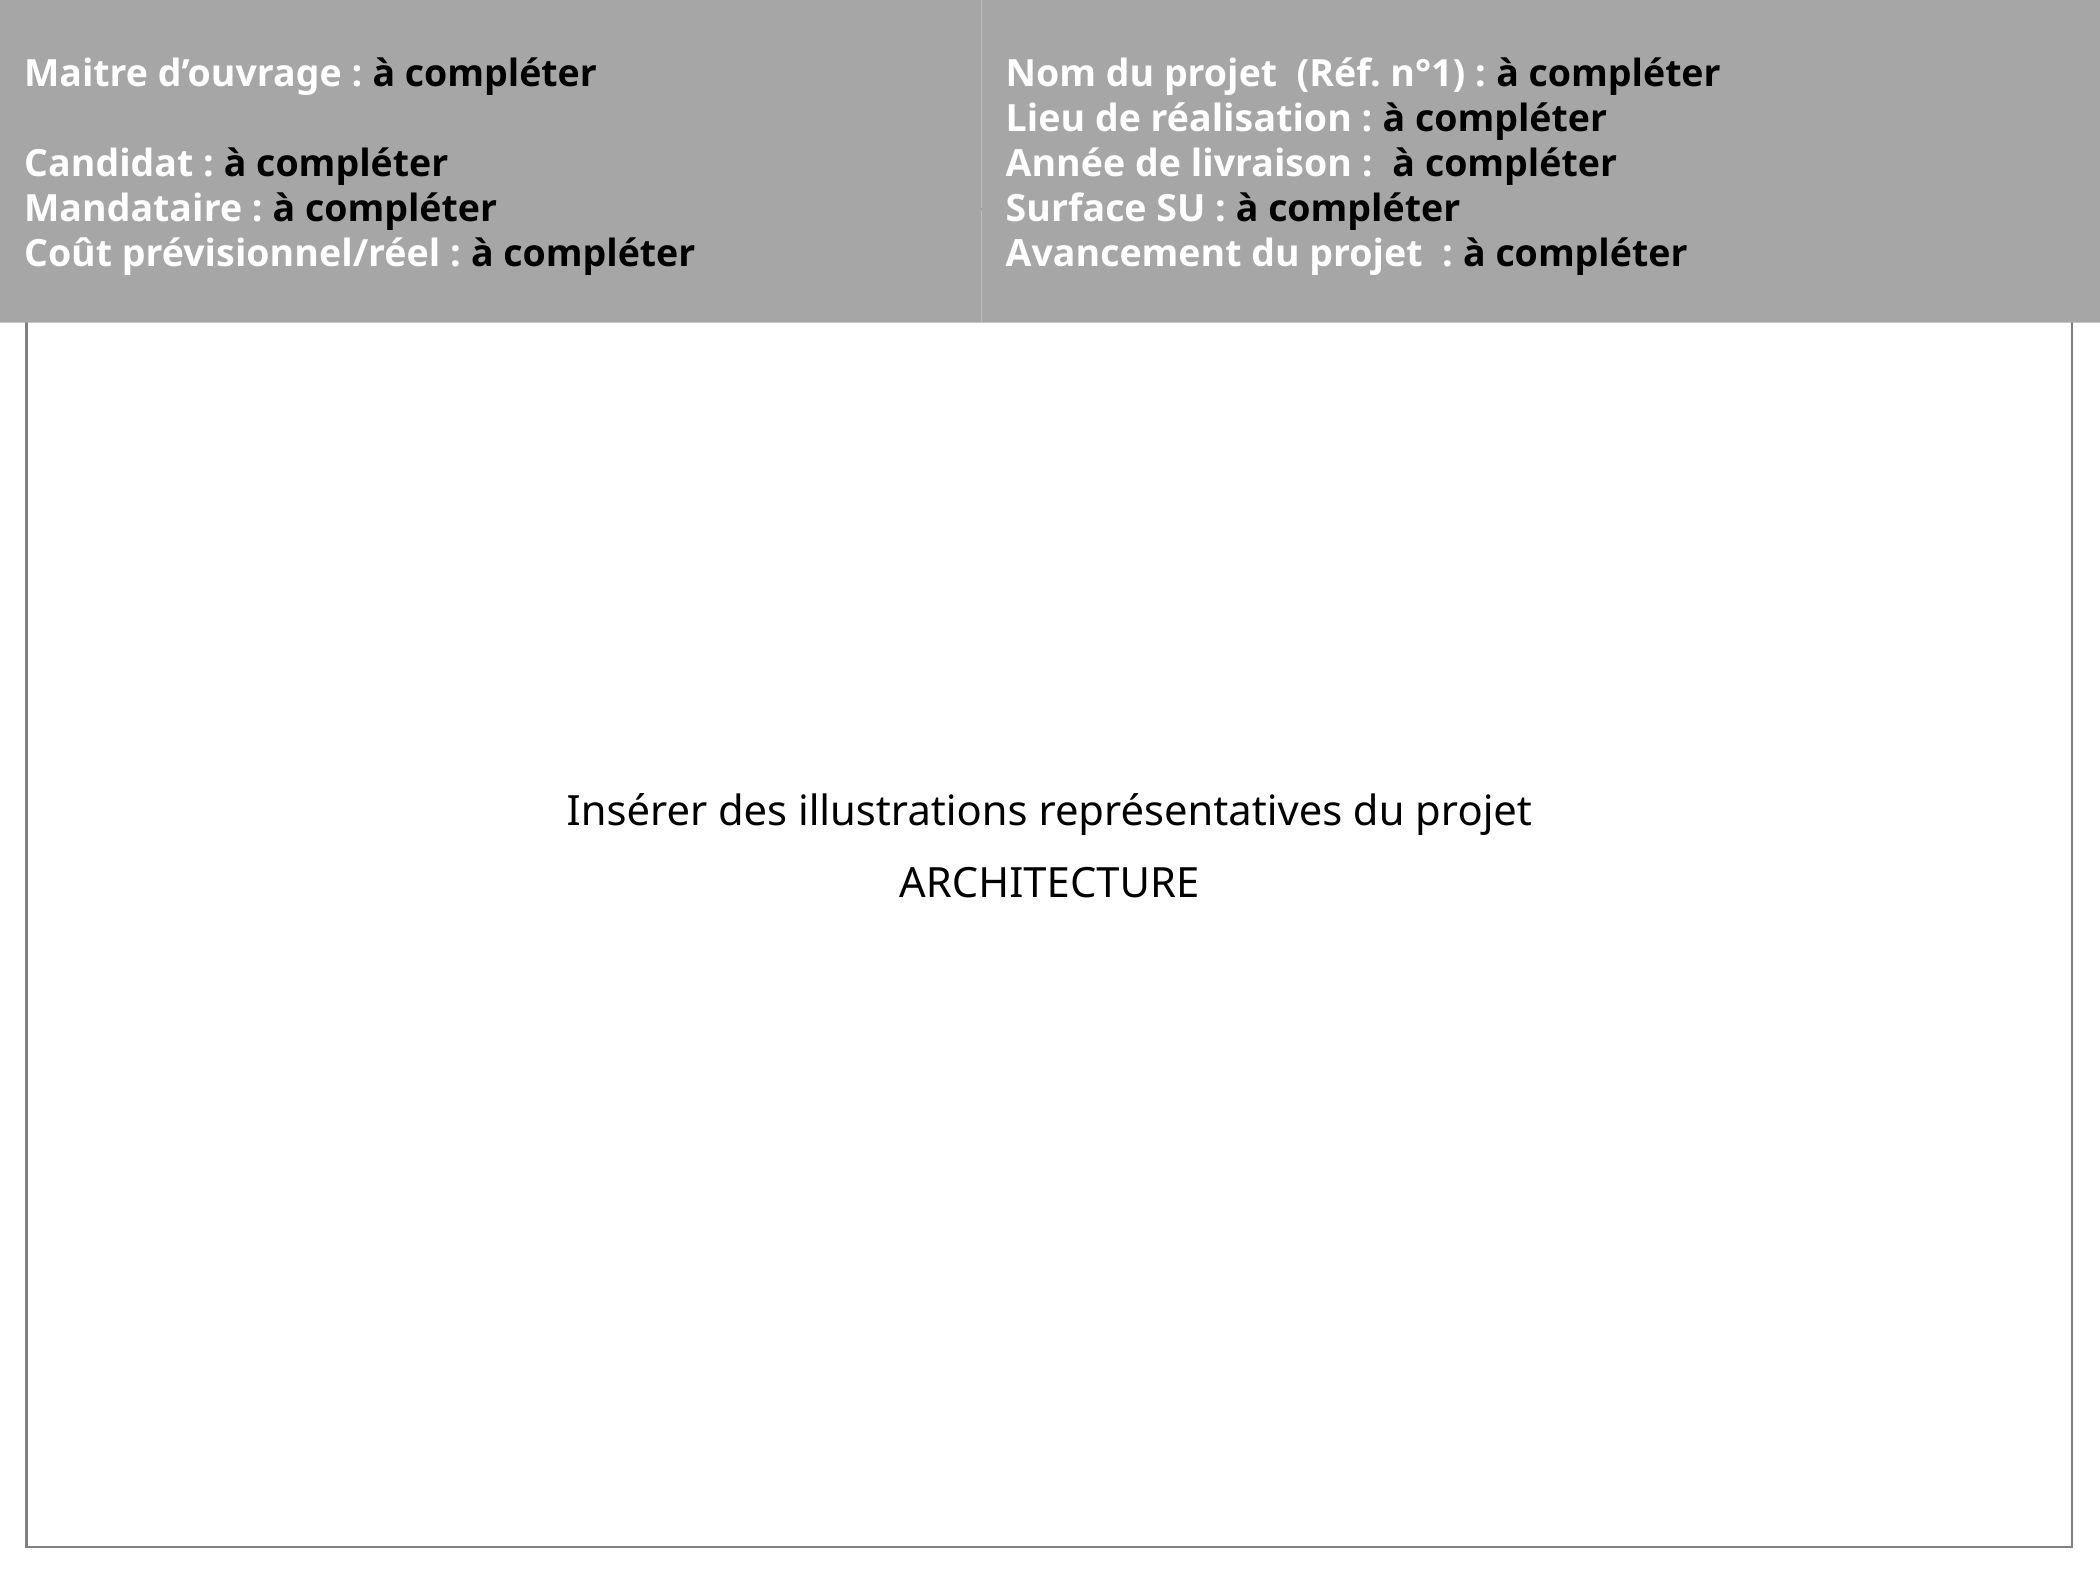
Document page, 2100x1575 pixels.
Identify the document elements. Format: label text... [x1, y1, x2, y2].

text_box Insérer des illustrations représentatives du projet ARCHITECTURE [524, 784, 1575, 914]
text_box [25, 324, 2073, 1548]
text_box Nom du projet (Réf. n°1) : à compléter Lieu de réalisation : à compléter Année de livraison : à compléter Surface SU : à compléter Avancement du projet : à compléter [982, 0, 2100, 324]
text_box Maitre d’ouvrage : à compléter Candidat : à compléter Mandataire : à compléter Coût prévisionnel/réel : à compléter [0, 0, 982, 324]
